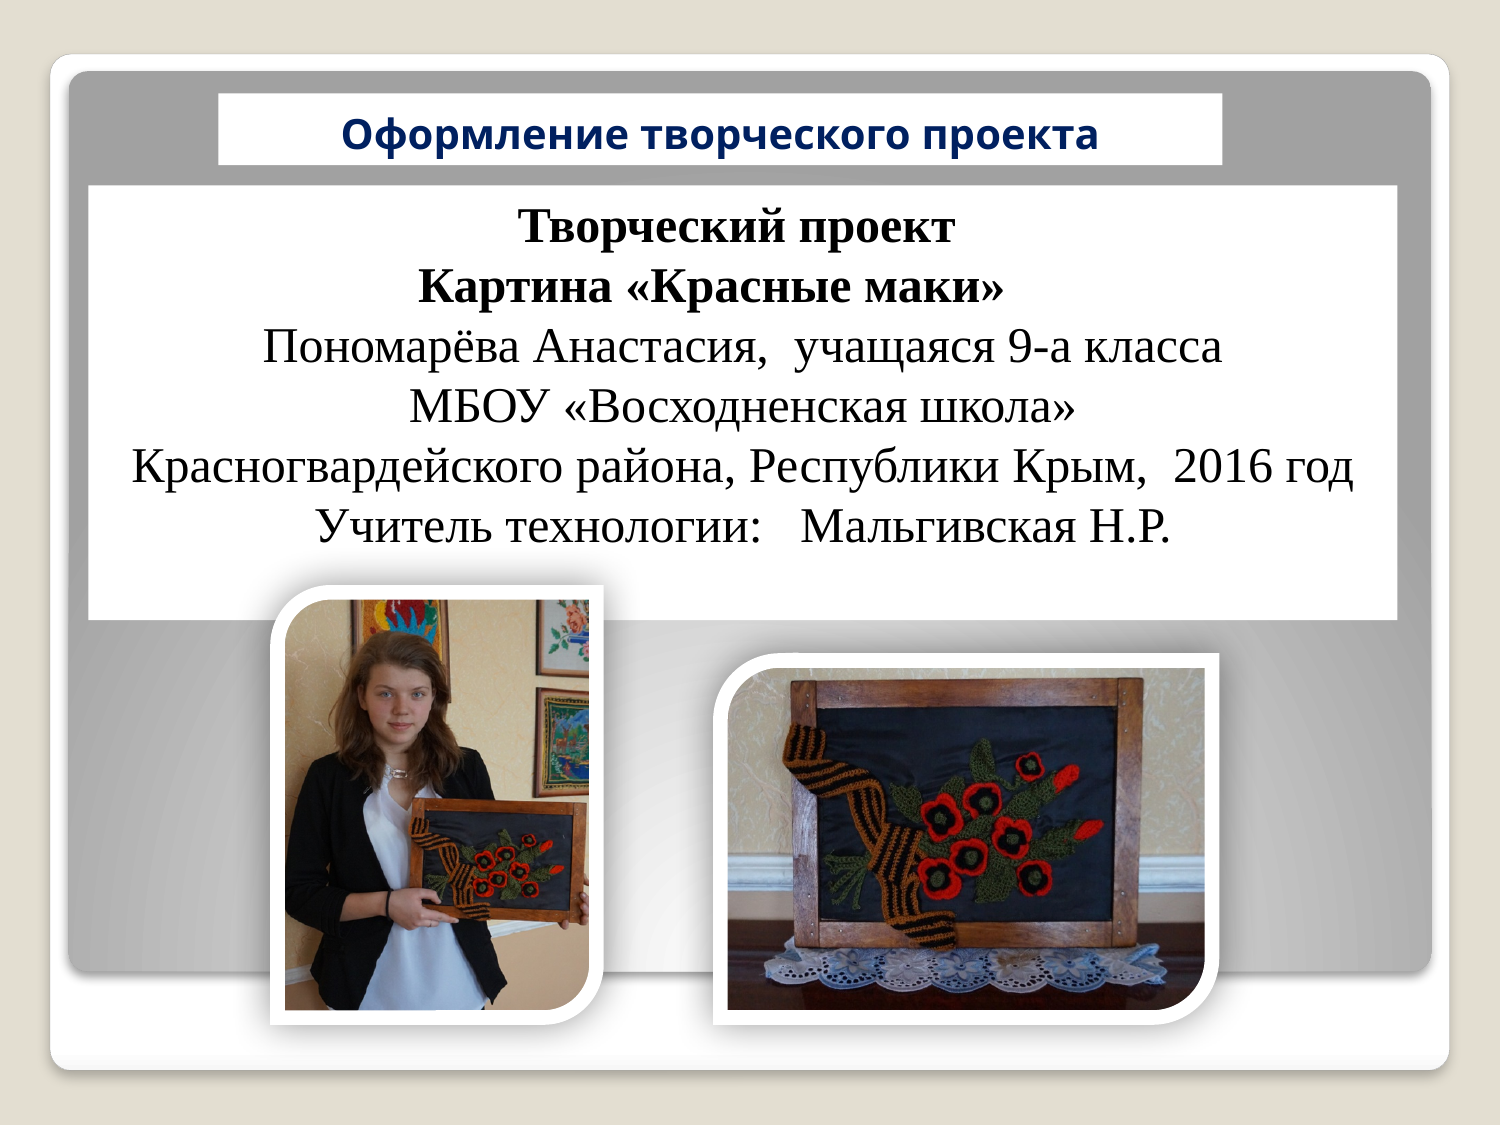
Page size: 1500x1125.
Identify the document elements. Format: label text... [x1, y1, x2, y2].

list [720, 660, 1213, 1018]
title Оформление творческого проекта [218, 93, 1223, 166]
text_box Творческий проект Картина «Красные маки» Пономарёва Анастасия, учащаяся 9-а класса МБОУ «Восходненская школа» Красногвардейского района, Республики Крым, 2016 год Учитель технологии: Мальгивская Н.Р. [88, 185, 1398, 621]
picture [277, 592, 597, 1018]
